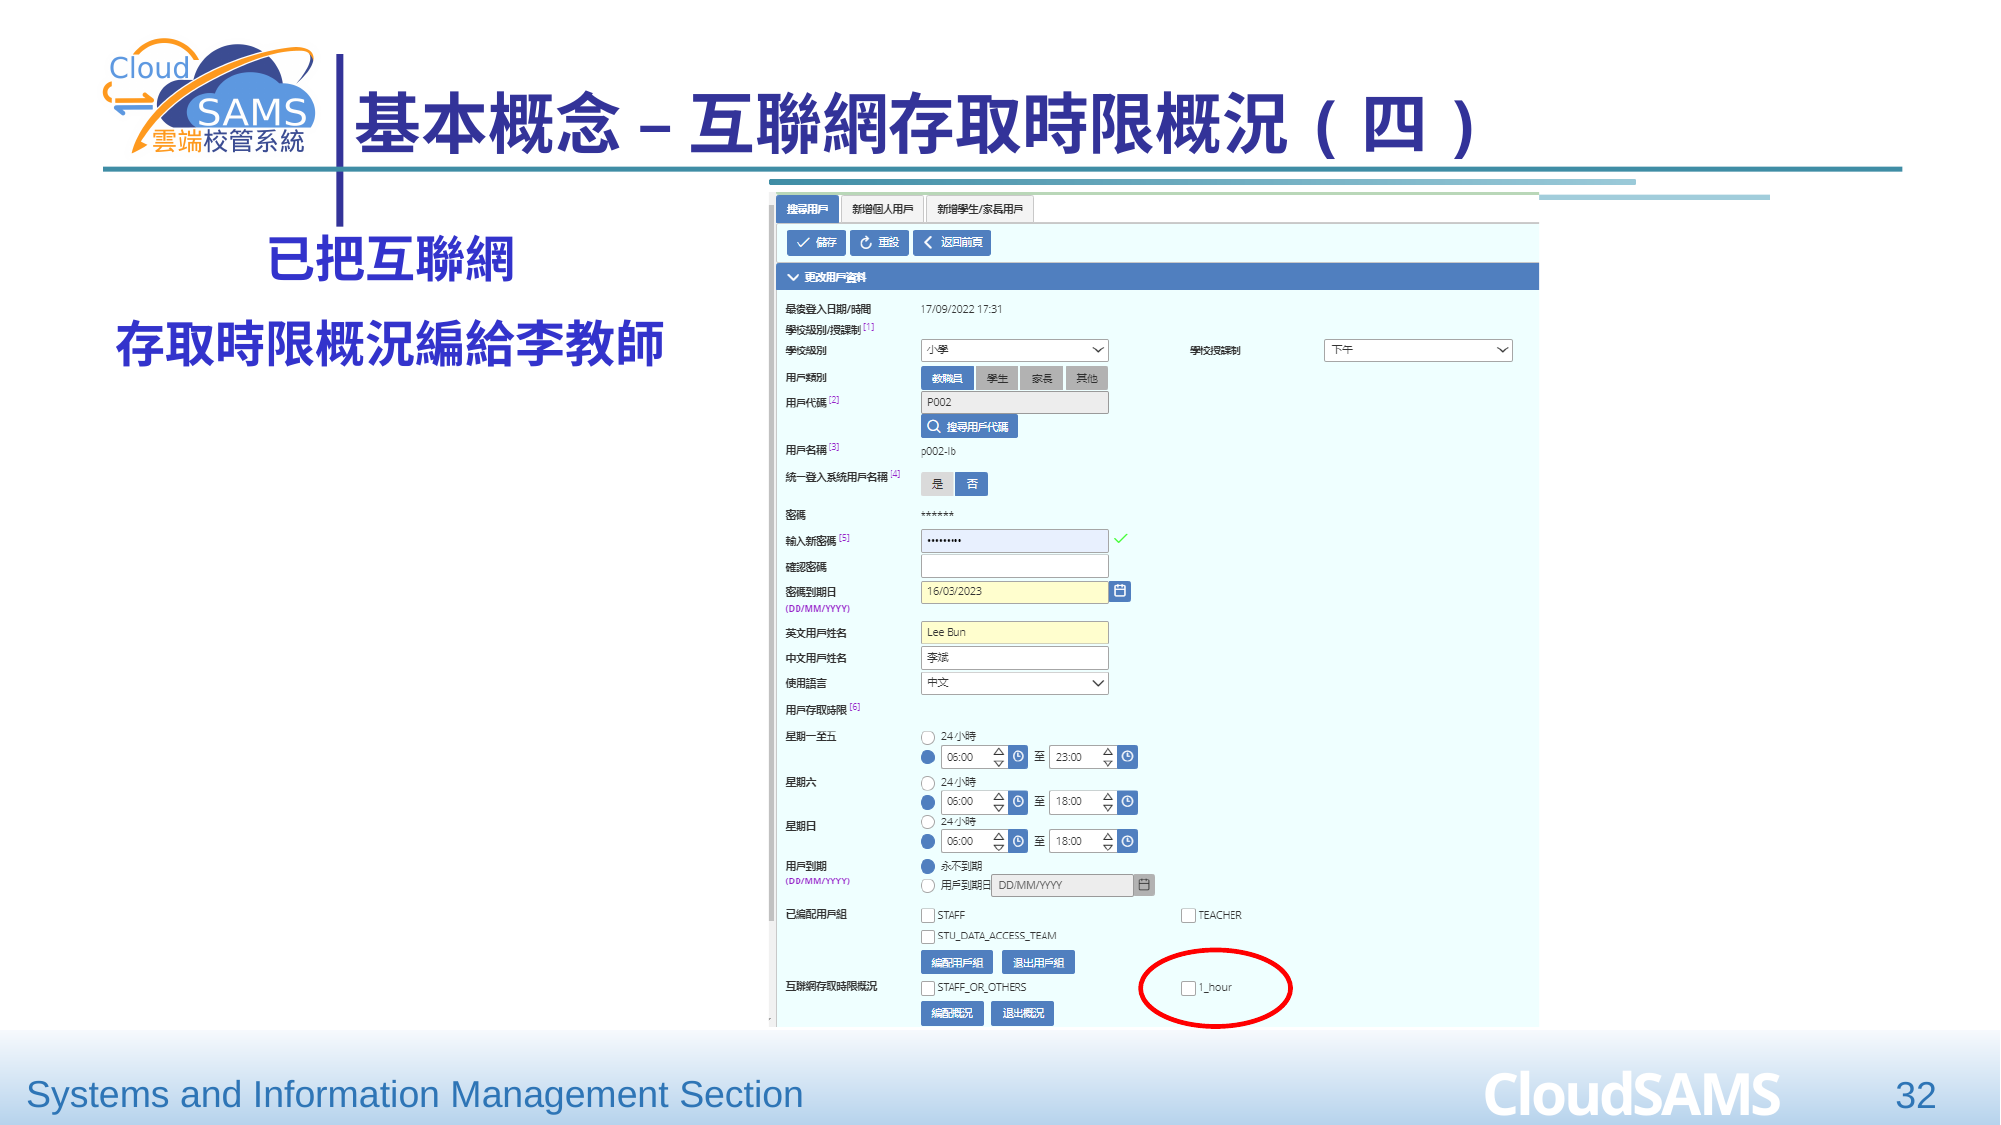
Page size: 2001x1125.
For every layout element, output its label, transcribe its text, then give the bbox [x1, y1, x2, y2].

picture [87, 7, 349, 175]
title 基本概念 – 互聯網存取時限概況(四) [340, 44, 1907, 170]
picture [768, 192, 1540, 1027]
slide_number 32 [1755, 1063, 1952, 1125]
text_box 已把互聯網 存取時限概況編給李教師 [100, 219, 681, 380]
